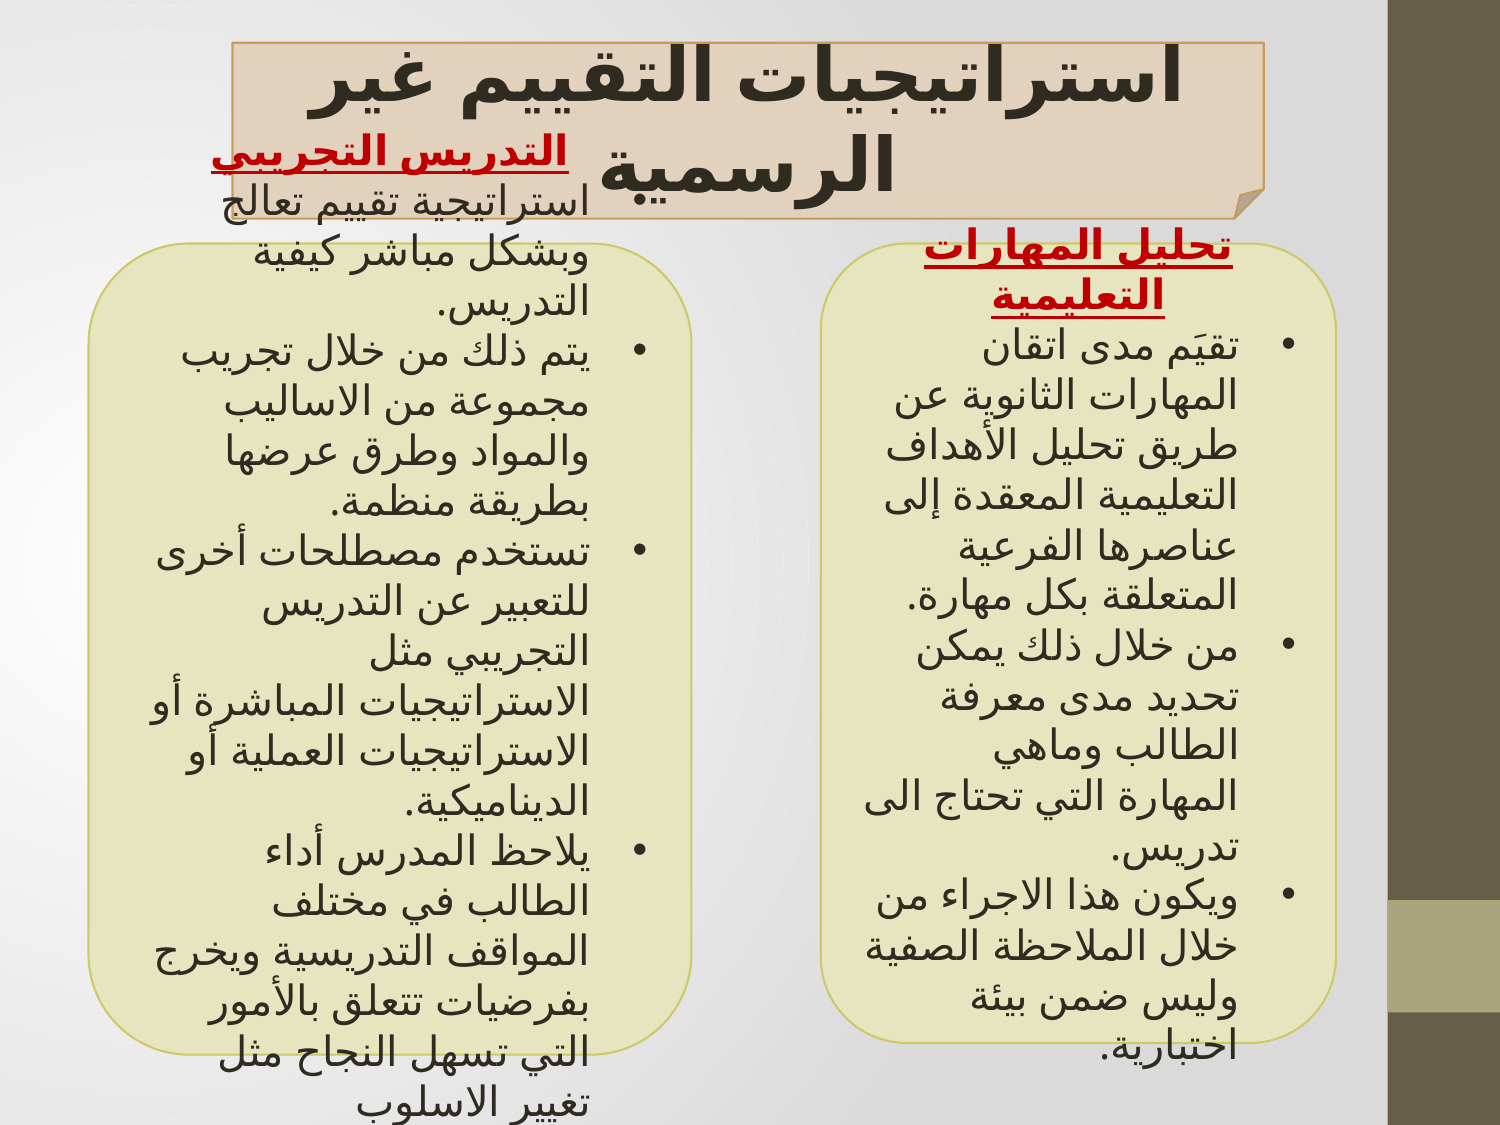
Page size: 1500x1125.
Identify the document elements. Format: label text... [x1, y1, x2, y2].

text_box تحليل المهارات التعليمية تقيَم مدى اتقان المهارات الثانوية عن طريق تحليل الأهداف التعليمية المعقدة إلى عناصرها الفرعية المتعلقة بكل مهارة. من خلال ذلك يمكن تحديد مدى معرفة الطالب وماهي المهارة التي تحتاج الى تدريس. ويكون هذا الاجراء من خلال الملاحظة الصفية وليس ضمن بيئة اختبارية. [819, 242, 1337, 1045]
text_box استراتيجيات التقييم غير الرسمية [231, 41, 1265, 220]
text_box التدريس التجريبي استراتيجية تقييم تعالج وبشكل مباشر كيفية التدريس. يتم ذلك من خلال تجريب مجموعة من الاساليب والمواد وطرق عرضها بطريقة منظمة. تستخدم مصطلحات أخرى للتعبير عن التدريس التجريبي مثل الاستراتيجيات المباشرة أو الاستراتيجيات العملية أو الديناميكية. يلاحظ المدرس أداء الطالب في مختلف المواقف التدريسية ويخرج بفرضيات تتعلق بالأمور التي تسهل النجاح مثل تغيير الاسلوب التدريسي .... [87, 242, 693, 1056]
